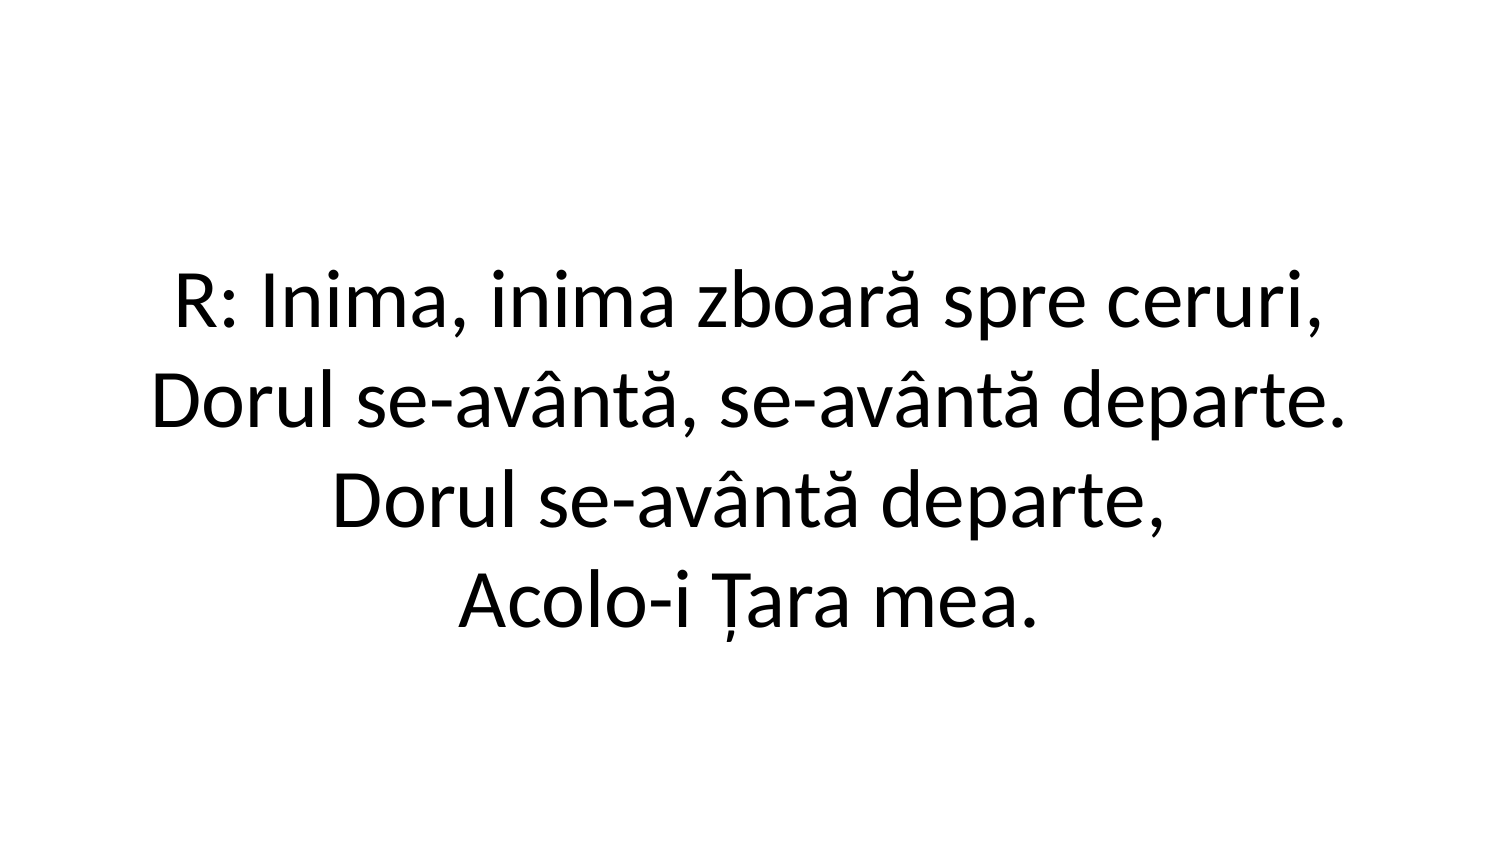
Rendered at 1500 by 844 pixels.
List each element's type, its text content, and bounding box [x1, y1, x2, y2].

text_box R: Inima, inima zboară spre ceruri, Dorul se-avântă, se-avântă departe. Dorul se-avântă departe, Acolo-i Țara mea. [135, 192, 1365, 652]
